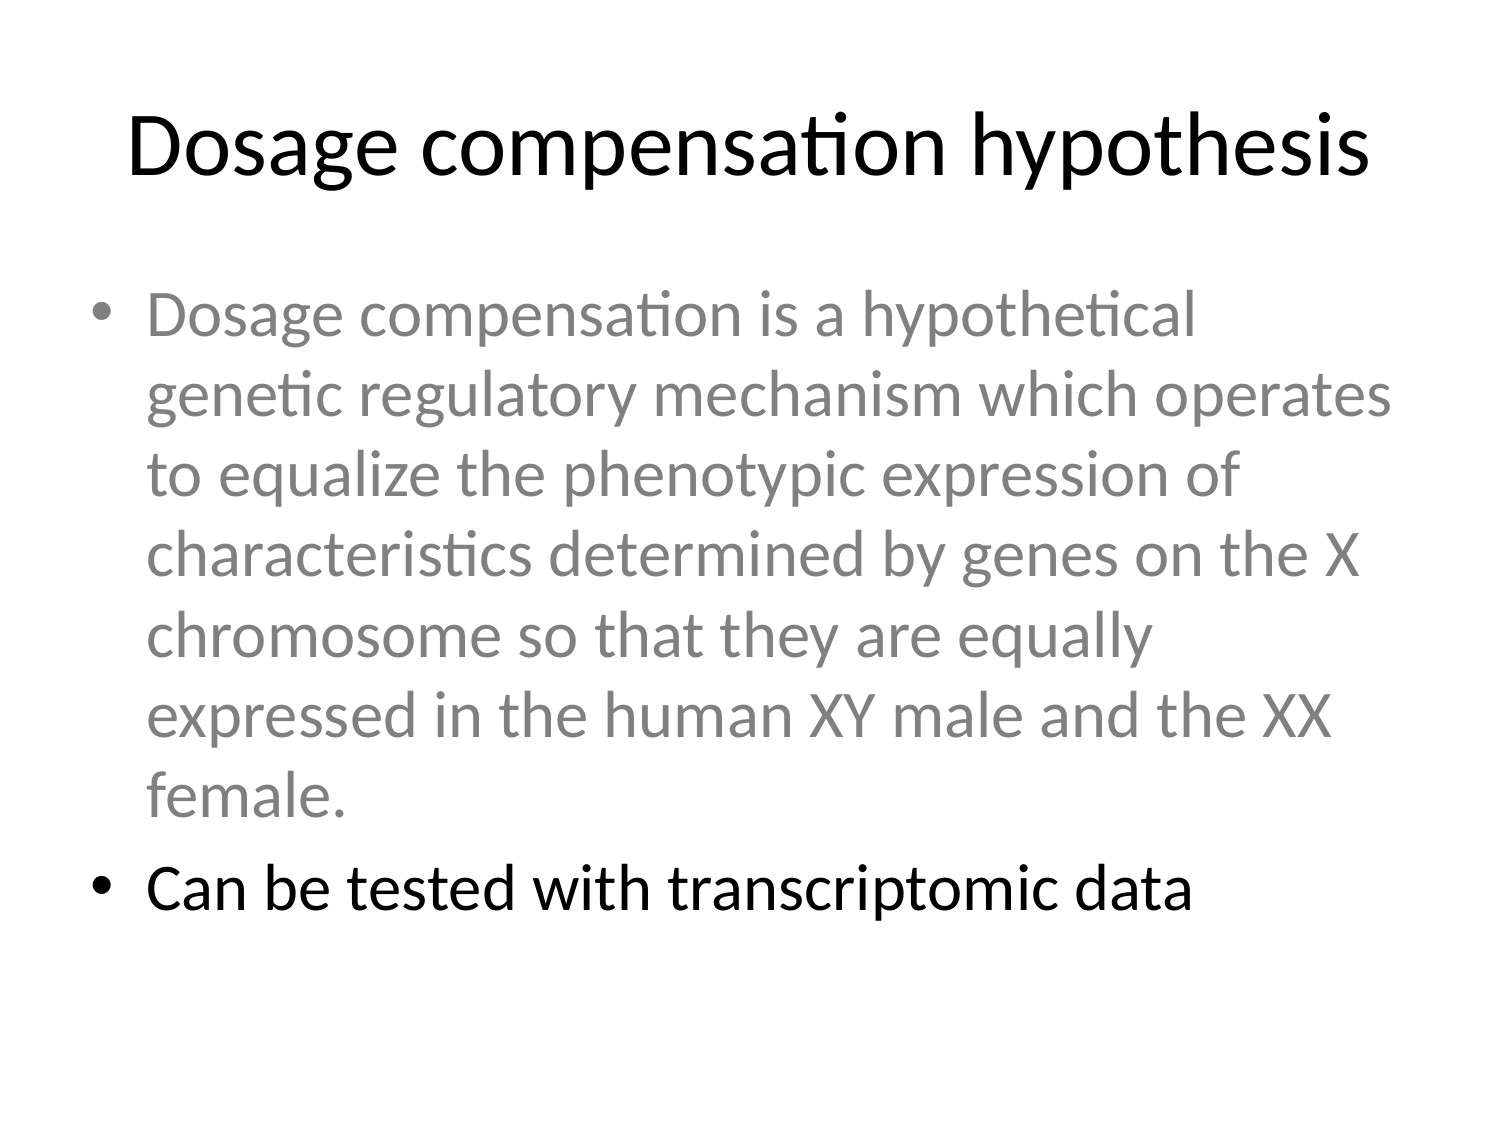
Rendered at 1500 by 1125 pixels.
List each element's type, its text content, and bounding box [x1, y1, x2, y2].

title Dosage compensation hypothesis [75, 45, 1425, 233]
list Dosage compensation is a hypothetical genetic regulatory mechanism which operates to equalize the phenotypic expression of characteristics determined by genes on the X chromosome so that they are equally expressed in the human XY male and the XX female. Can be tested with transcriptomic data [75, 262, 1425, 1005]
